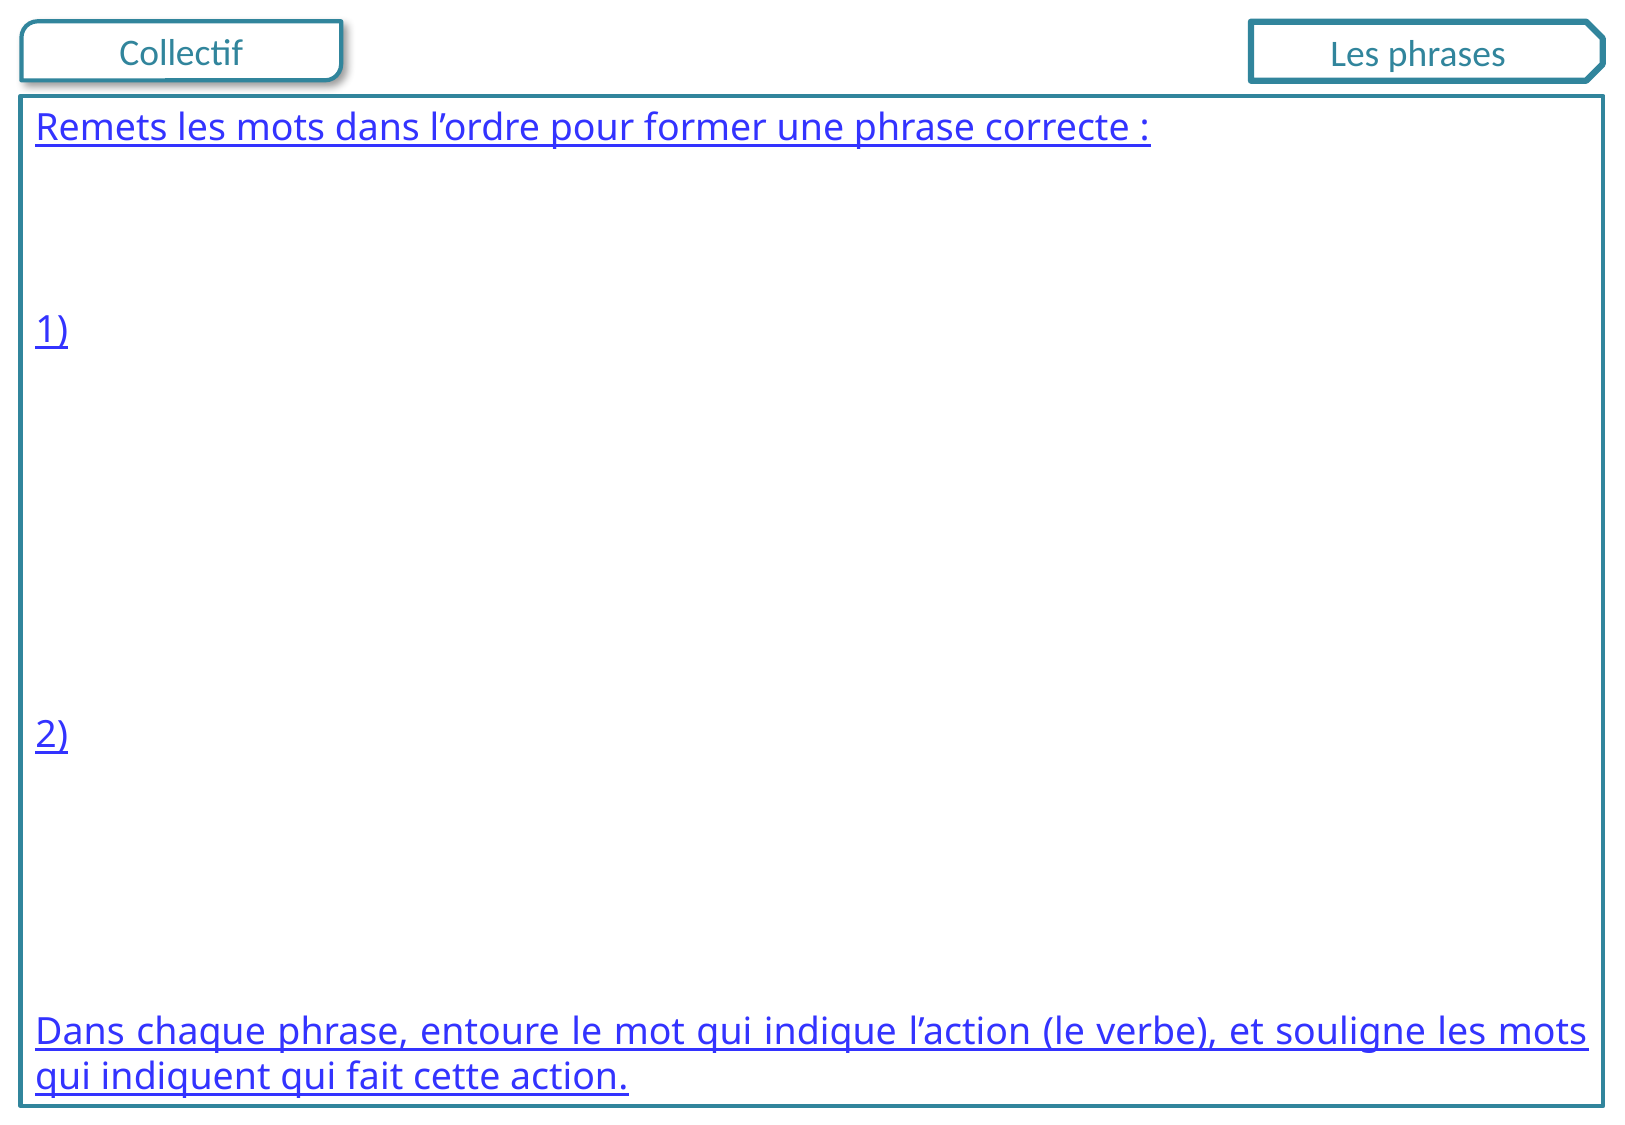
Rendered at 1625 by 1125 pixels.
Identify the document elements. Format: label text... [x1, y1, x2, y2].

list Remets les mots dans l’ordre pour former une phrase correcte : [18, 94, 1605, 1108]
list Les phrases [1251, 21, 1585, 81]
list 1) 2) [20, 208, 1556, 999]
text_box Dans chaque phrase, entoure le mot qui indique l’action (le verbe), et souligne les mots qui indiquent qui fait cette action. [20, 999, 1604, 1105]
